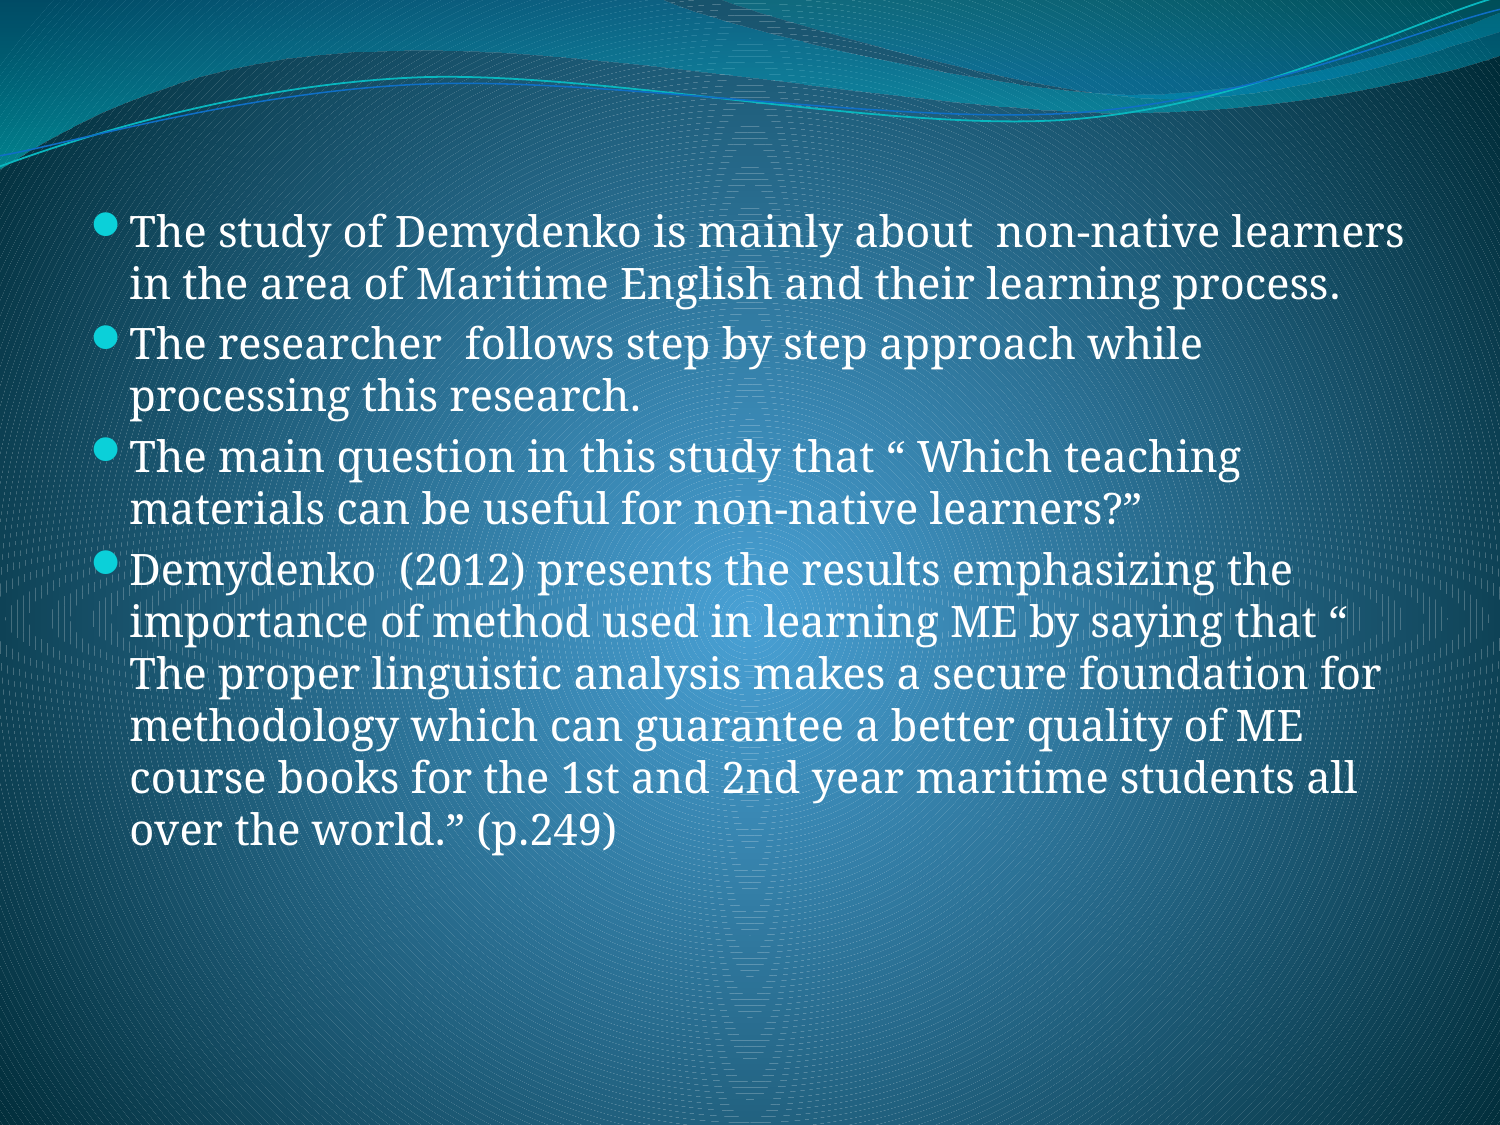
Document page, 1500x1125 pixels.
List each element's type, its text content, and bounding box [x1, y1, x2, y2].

list The study of Demydenko is mainly about non-native learners in the area of Maritime English and their learning process. The researcher follows step by step approach while processing this research. The main question in this study that “ Which teaching materials can be useful for non-native learners?” Demydenko (2012) presents the results emphasizing the importance of method used in learning ME by saying that “ The proper linguistic analysis makes a secure foundation for methodology which can guarantee a better quality of ME course books for the 1st and 2nd year maritime students all over the world.” (p.249) [75, 196, 1426, 917]
